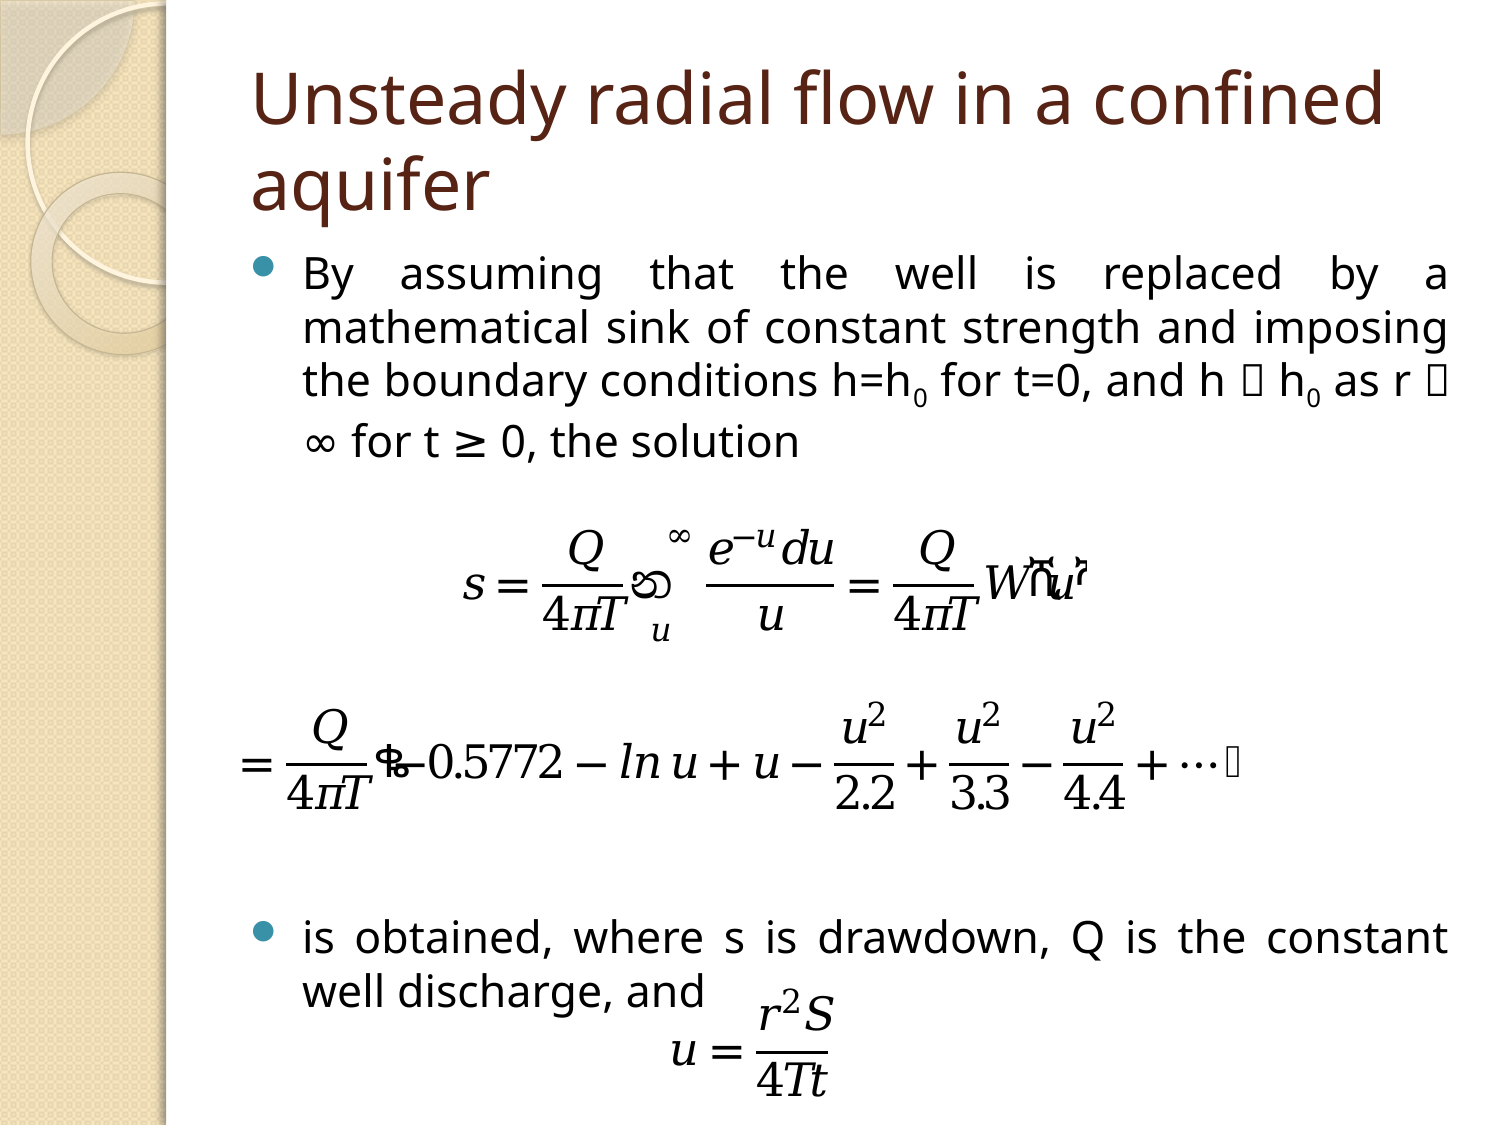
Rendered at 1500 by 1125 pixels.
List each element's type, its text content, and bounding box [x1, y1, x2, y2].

picture [410, 524, 1087, 695]
picture [224, 699, 1277, 875]
list By assuming that the well is replaced by a mathematical sink of constant strength and imposing the boundary conditions h=h0 for t=0, and h  h0 as r  ∞ for t ≥ 0, the solution is obtained, where s is drawdown, Q is the constant well discharge, and [235, 237, 1466, 1025]
title Unsteady radial flow in a confined aquifer [235, 45, 1466, 233]
picture [647, 987, 849, 1101]
